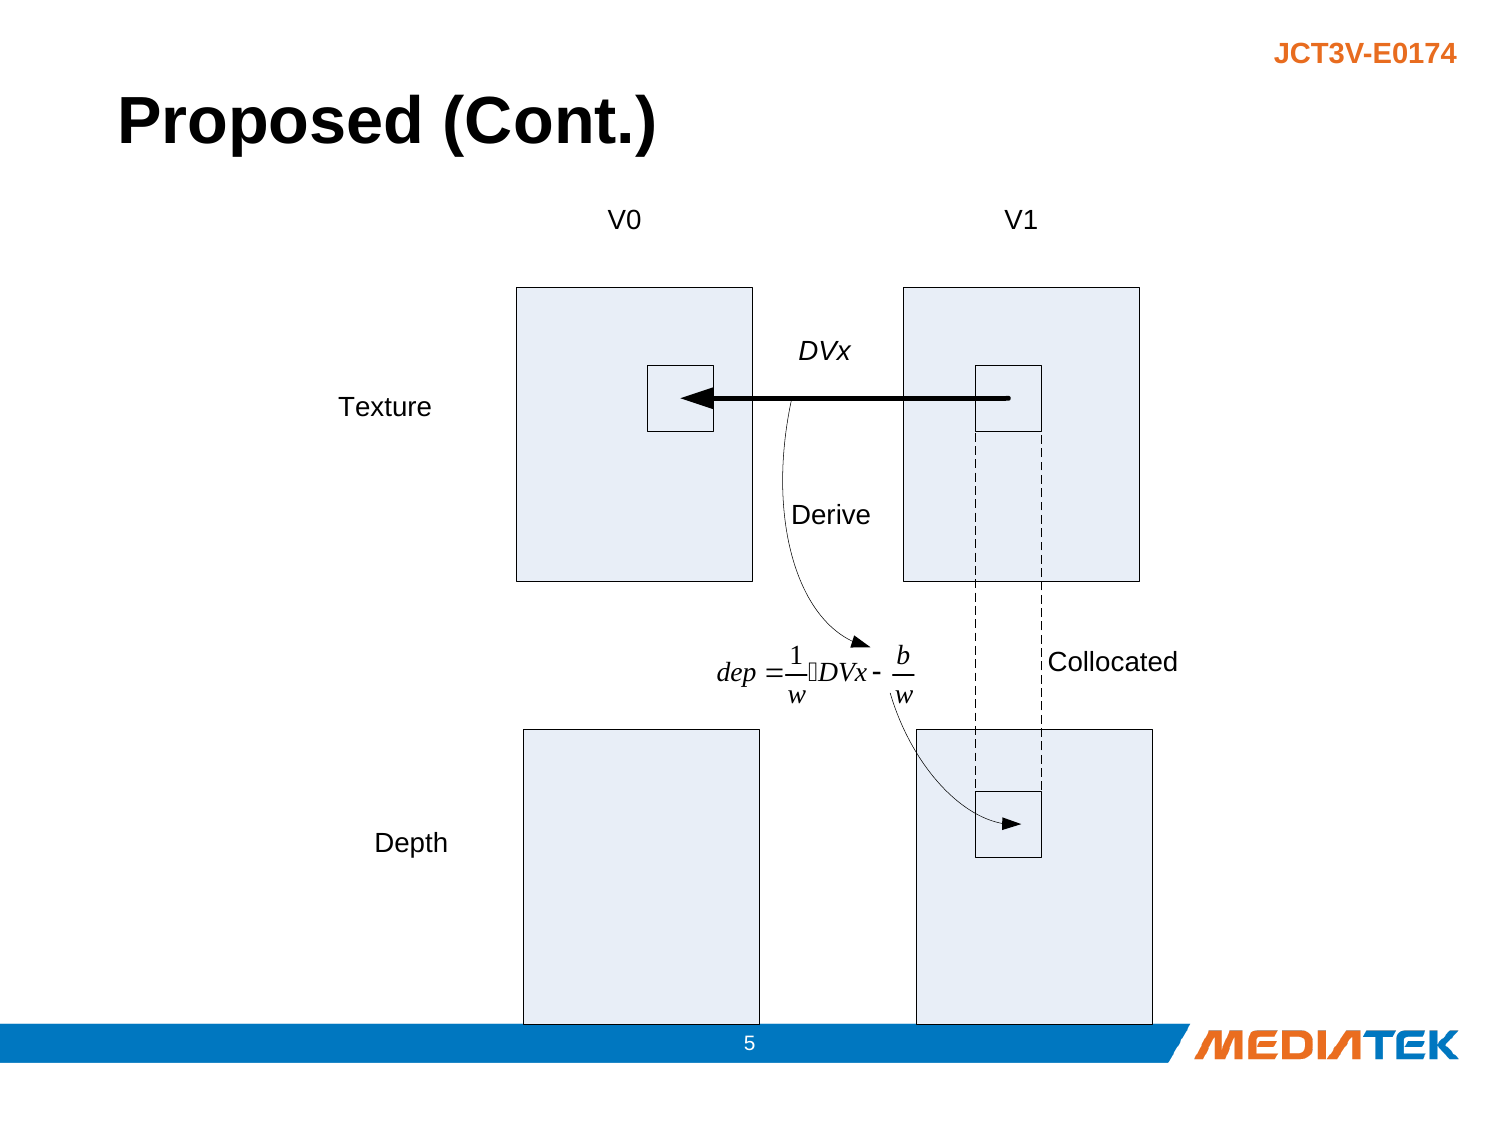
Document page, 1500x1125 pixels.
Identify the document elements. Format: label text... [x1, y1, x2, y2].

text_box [308, 184, 1223, 1028]
slide_number 4 [711, 1037, 789, 1090]
picture [0, 1023, 711, 1063]
picture [789, 1023, 1459, 1063]
title Proposed (Cont.) [101, 62, 1425, 172]
